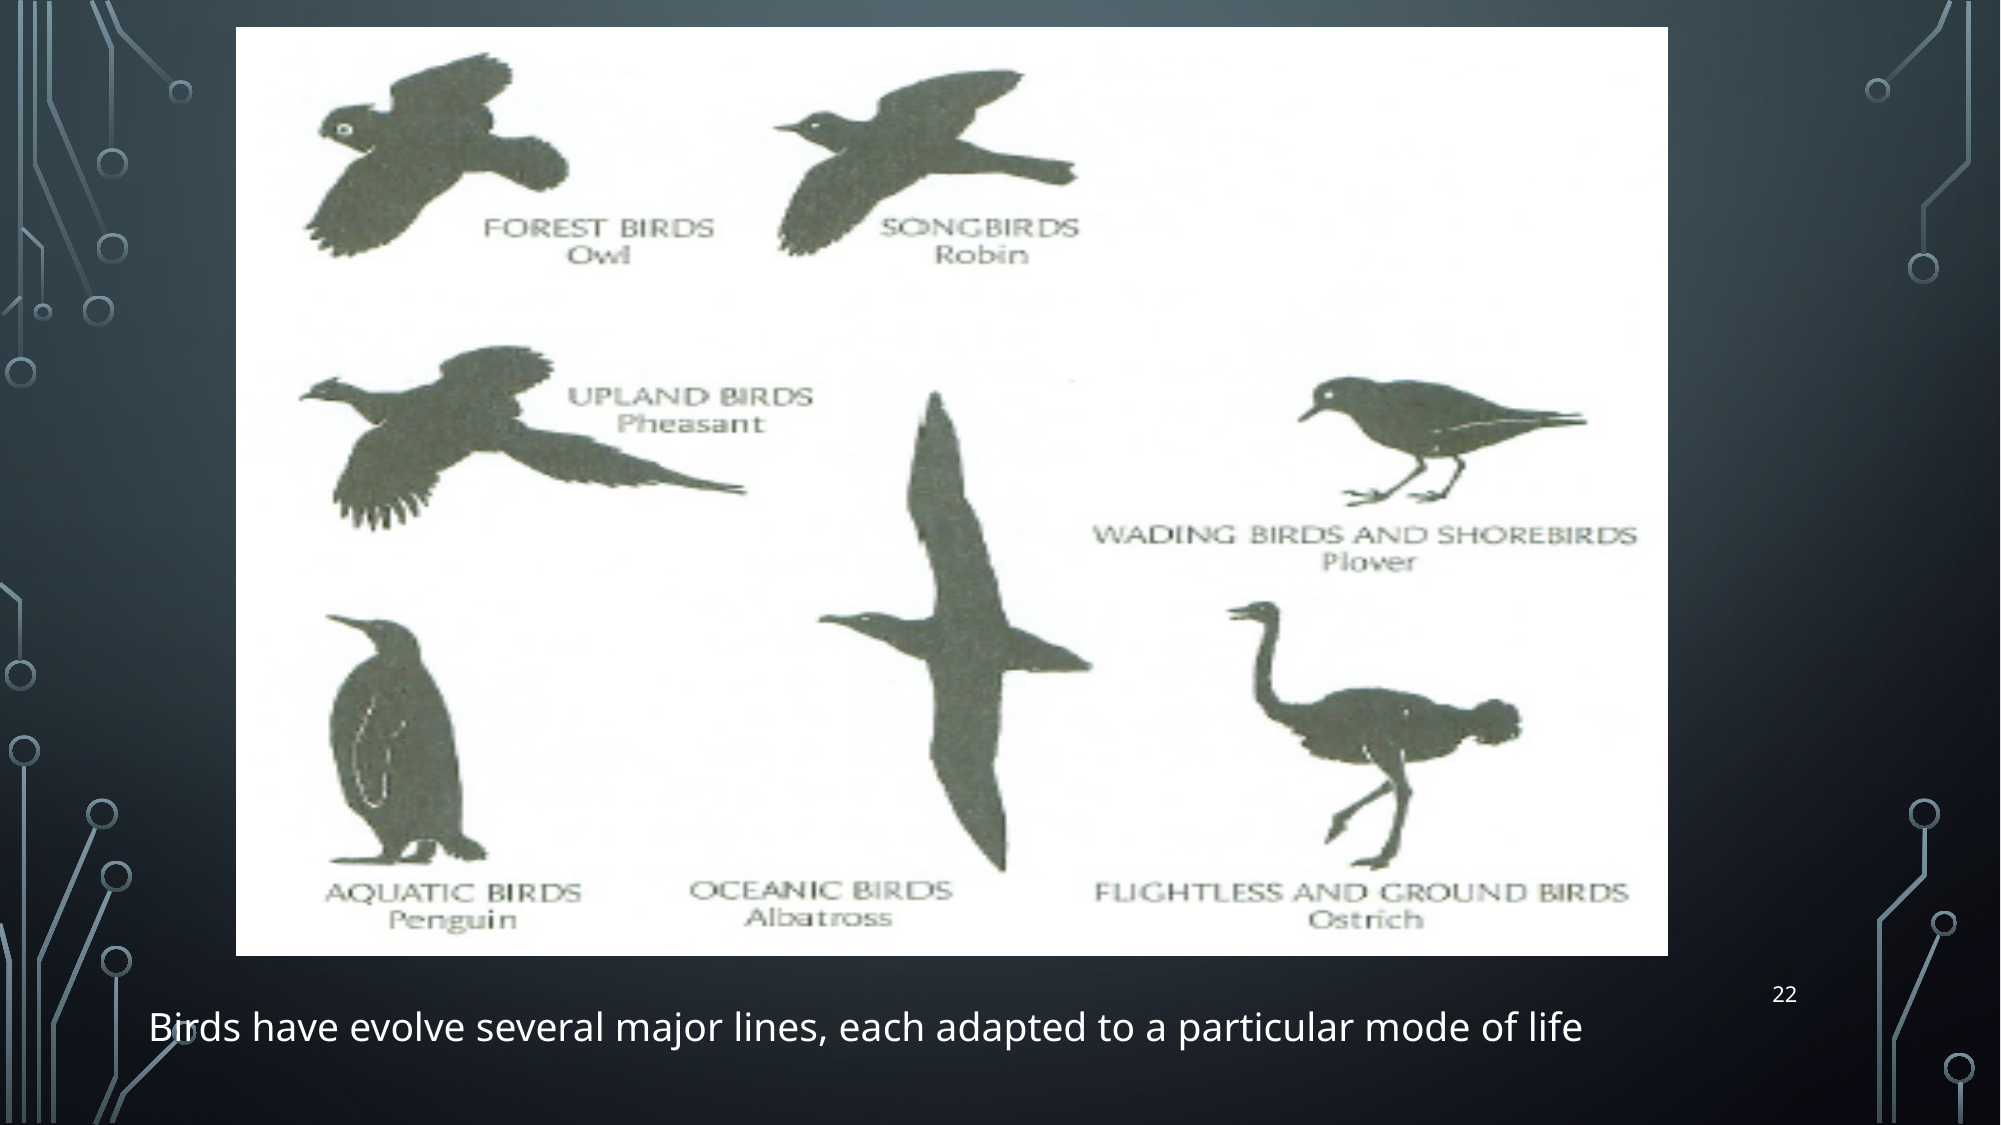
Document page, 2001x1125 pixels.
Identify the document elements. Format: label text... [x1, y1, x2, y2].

picture [235, 27, 1668, 956]
list Birds have evolve several major lines, each adapted to a particular mode of life [133, 985, 1859, 1091]
slide_number 22 [1685, 965, 1813, 1025]
